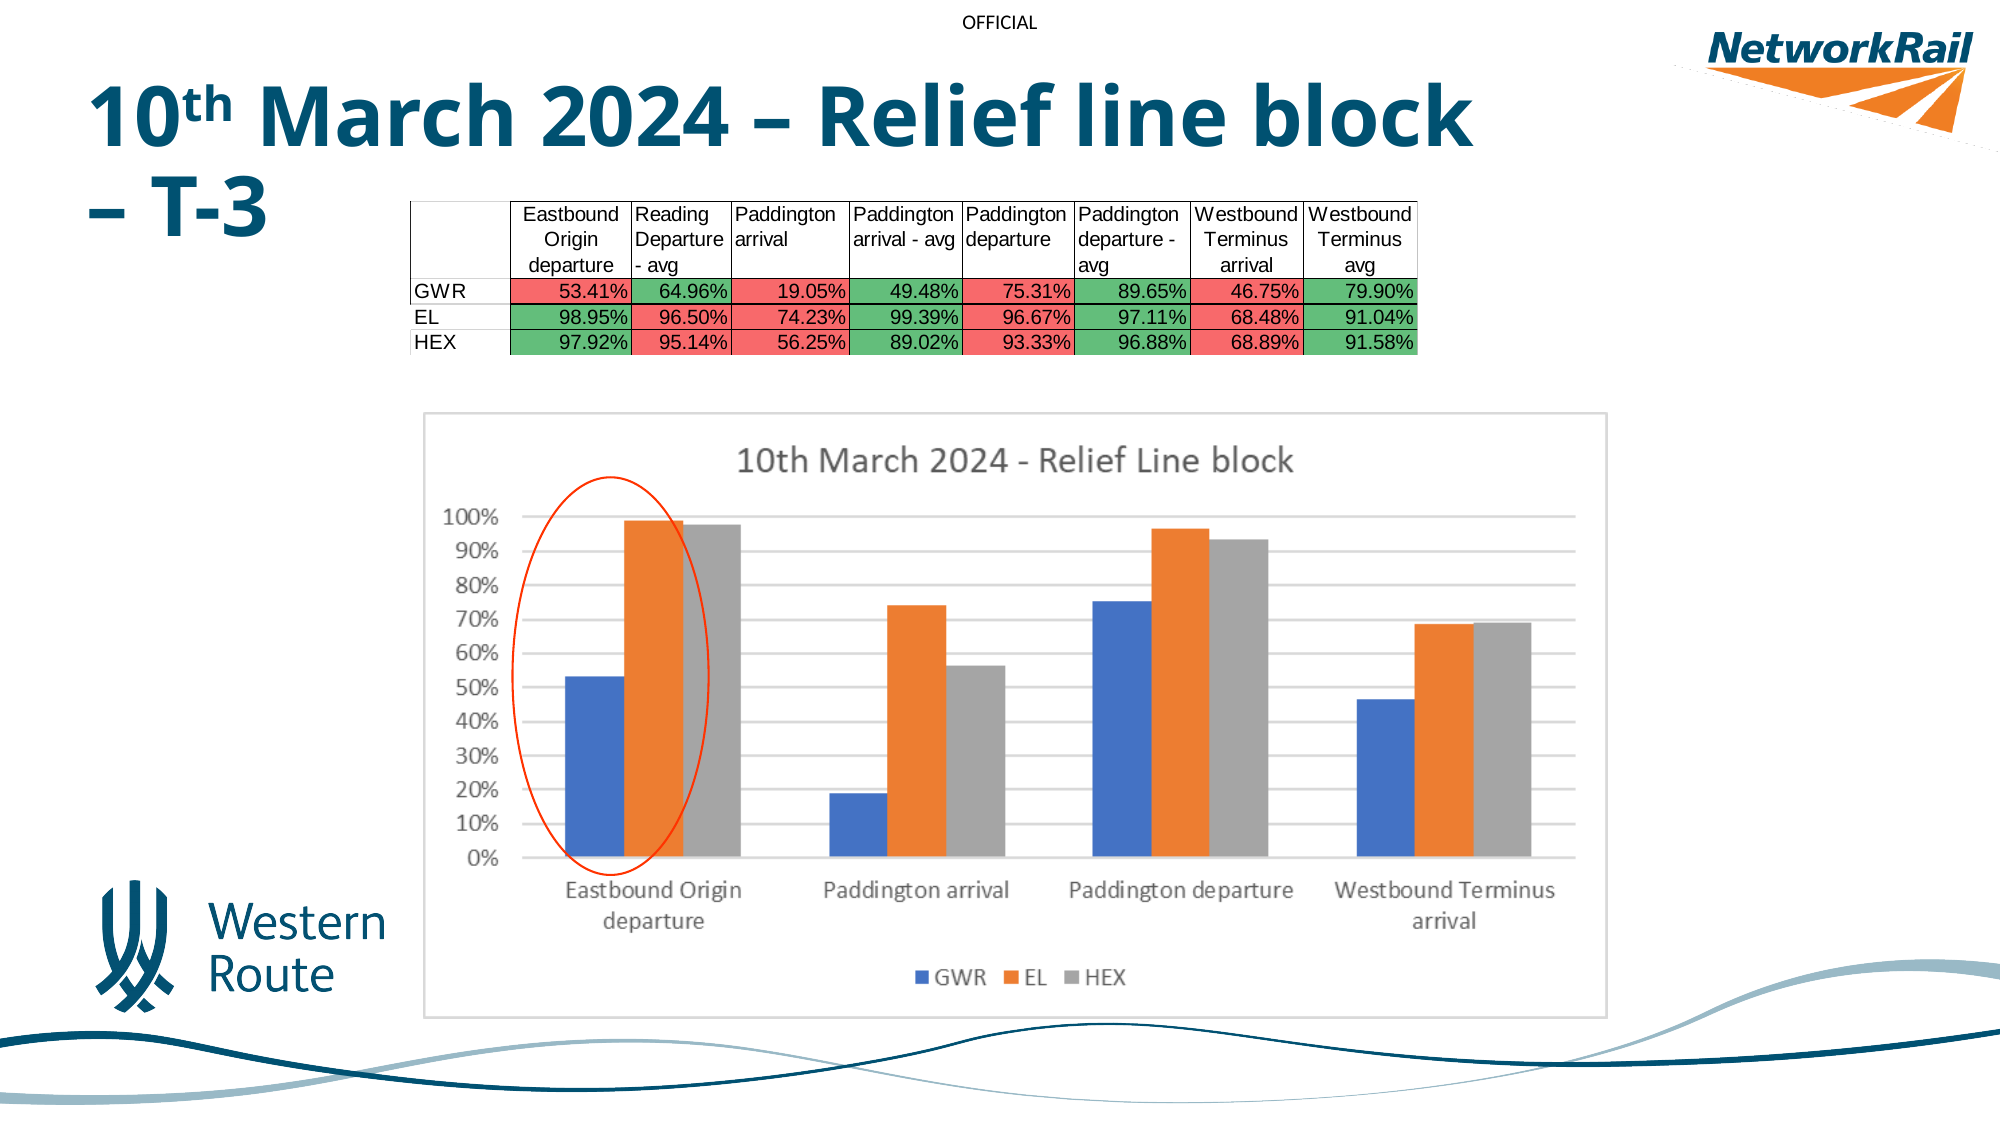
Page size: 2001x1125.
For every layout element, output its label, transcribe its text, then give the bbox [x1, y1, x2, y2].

picture [1672, 2, 1998, 152]
picture [410, 200, 1418, 356]
picture [0, 1026, 2000, 1125]
picture [0, 412, 2000, 1087]
title 10th March 2024 – Relief line block – T-3 [86, 74, 1485, 179]
